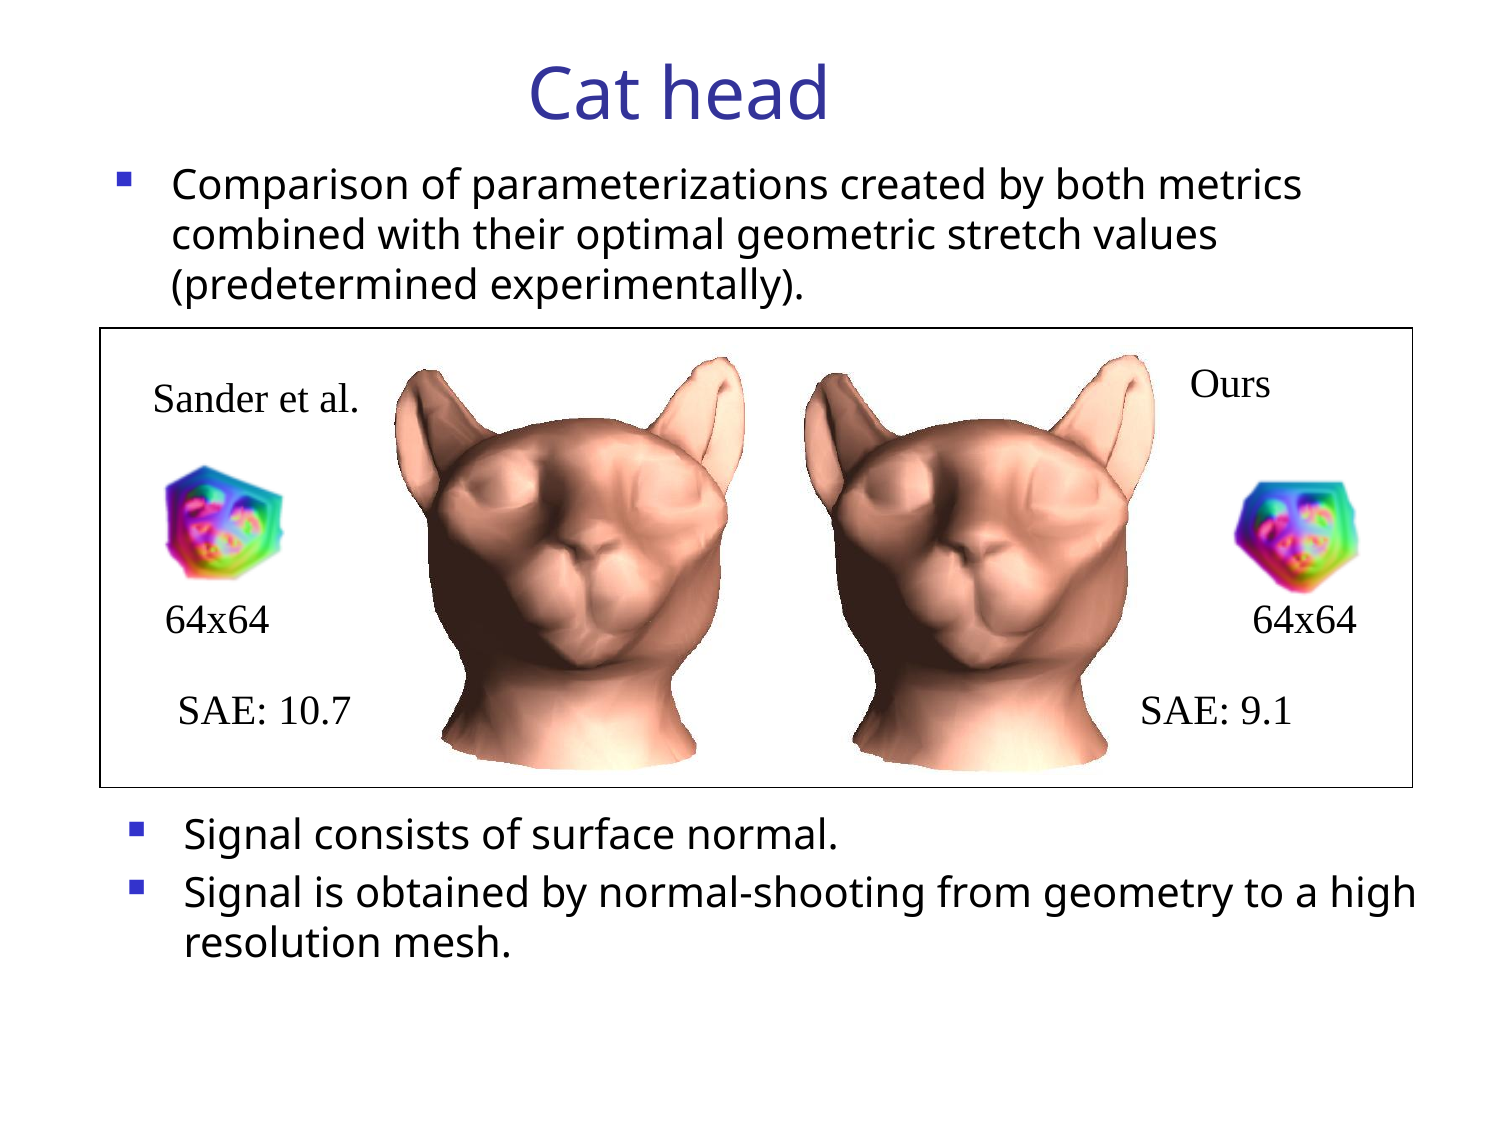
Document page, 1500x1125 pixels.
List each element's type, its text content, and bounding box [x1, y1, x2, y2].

text_box SAE: 9.1 [1165, 675, 1363, 740]
text_box Signal consists of surface normal. Signal is obtained by normal-shooting from geometry to a high resolution mesh. [112, 800, 1450, 1000]
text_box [162, 462, 301, 601]
text_box [99, 328, 1413, 788]
text_box Ours [1175, 348, 1375, 414]
text_box 64x64 [150, 584, 338, 650]
text_box Cat head [512, 24, 938, 142]
picture [374, 344, 749, 776]
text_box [1224, 459, 1363, 598]
text_box Sander et al. [137, 363, 369, 428]
picture [799, 344, 1161, 776]
text_box 64x64 [1237, 584, 1388, 650]
text_box SAE: 10.7 [162, 675, 369, 740]
text_box Comparison of parameterizations created by both metrics combined with their optimal geometric stretch values (predetermined experimentally). [99, 149, 1500, 275]
